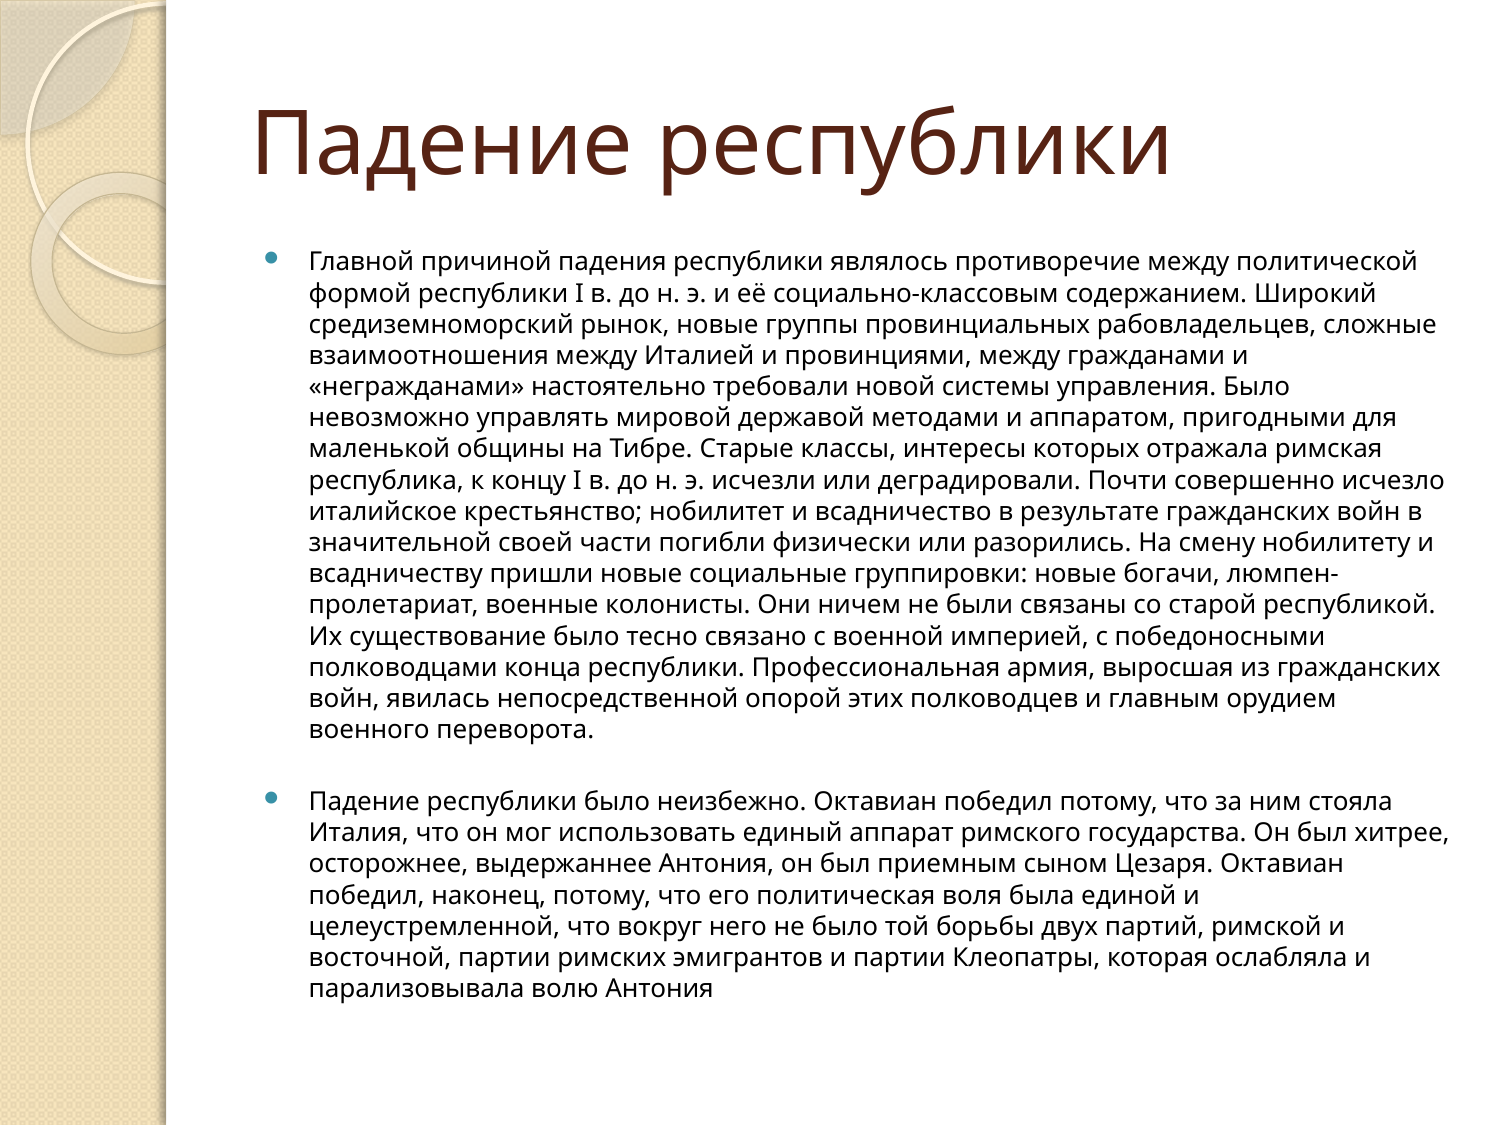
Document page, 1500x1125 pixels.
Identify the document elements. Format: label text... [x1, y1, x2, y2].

list Главной причиной падения республики являлось противоречие между политической формой республики I в. до н. э. и её социально-классовым содержанием. Широкий средиземноморский рынок, новые группы провинциальных рабовладельцев, сложные взаимоотношения между Италией и провинциями, между гражданами и «негражданами» настоятельно требовали новой системы управления. Было невозможно управлять мировой державой методами и аппаратом, пригодными для маленькой общины на Тибре. Старые классы, интересы которых отражала римская республика, к концу I в. до н. э. исчезли или деградировали. Почти совершенно исчезло италийское крестьянство; нобилитет и всадничество в результате гражданских войн в значительной своей части погибли физически или разорились. На смену нобилитету и всадничеству пришли новые социальные группировки: новые богачи, люмпен-пролетариат, военные колонисты. Они ничем не были связаны со старой республикой. Их существование было тесно связано с военной империей, с победоносными полководцами конца республики. Профессиональная армия, выросшая из гражданских войн, явилась непосредственной опорой этих полководцев и главным орудием военного переворота. Падение республики было неизбежно. Октавиан победил потому, что за ним стояла Италия, что он мог использовать единый аппарат римского государства. Он был хитрее, осторожнее, выдержаннее Антония, он был приемным сыном Цезаря. Октавиан победил, наконец, потому, что его политическая воля была единой и целеустремленной, что вокруг него не было той борьбы двух партий, римской и восточной, партии римских эмигрантов и партии Клеопатры, которая ослабляла и парализовывала волю Антония [235, 237, 1466, 1025]
title Падение республики [235, 45, 1466, 233]
